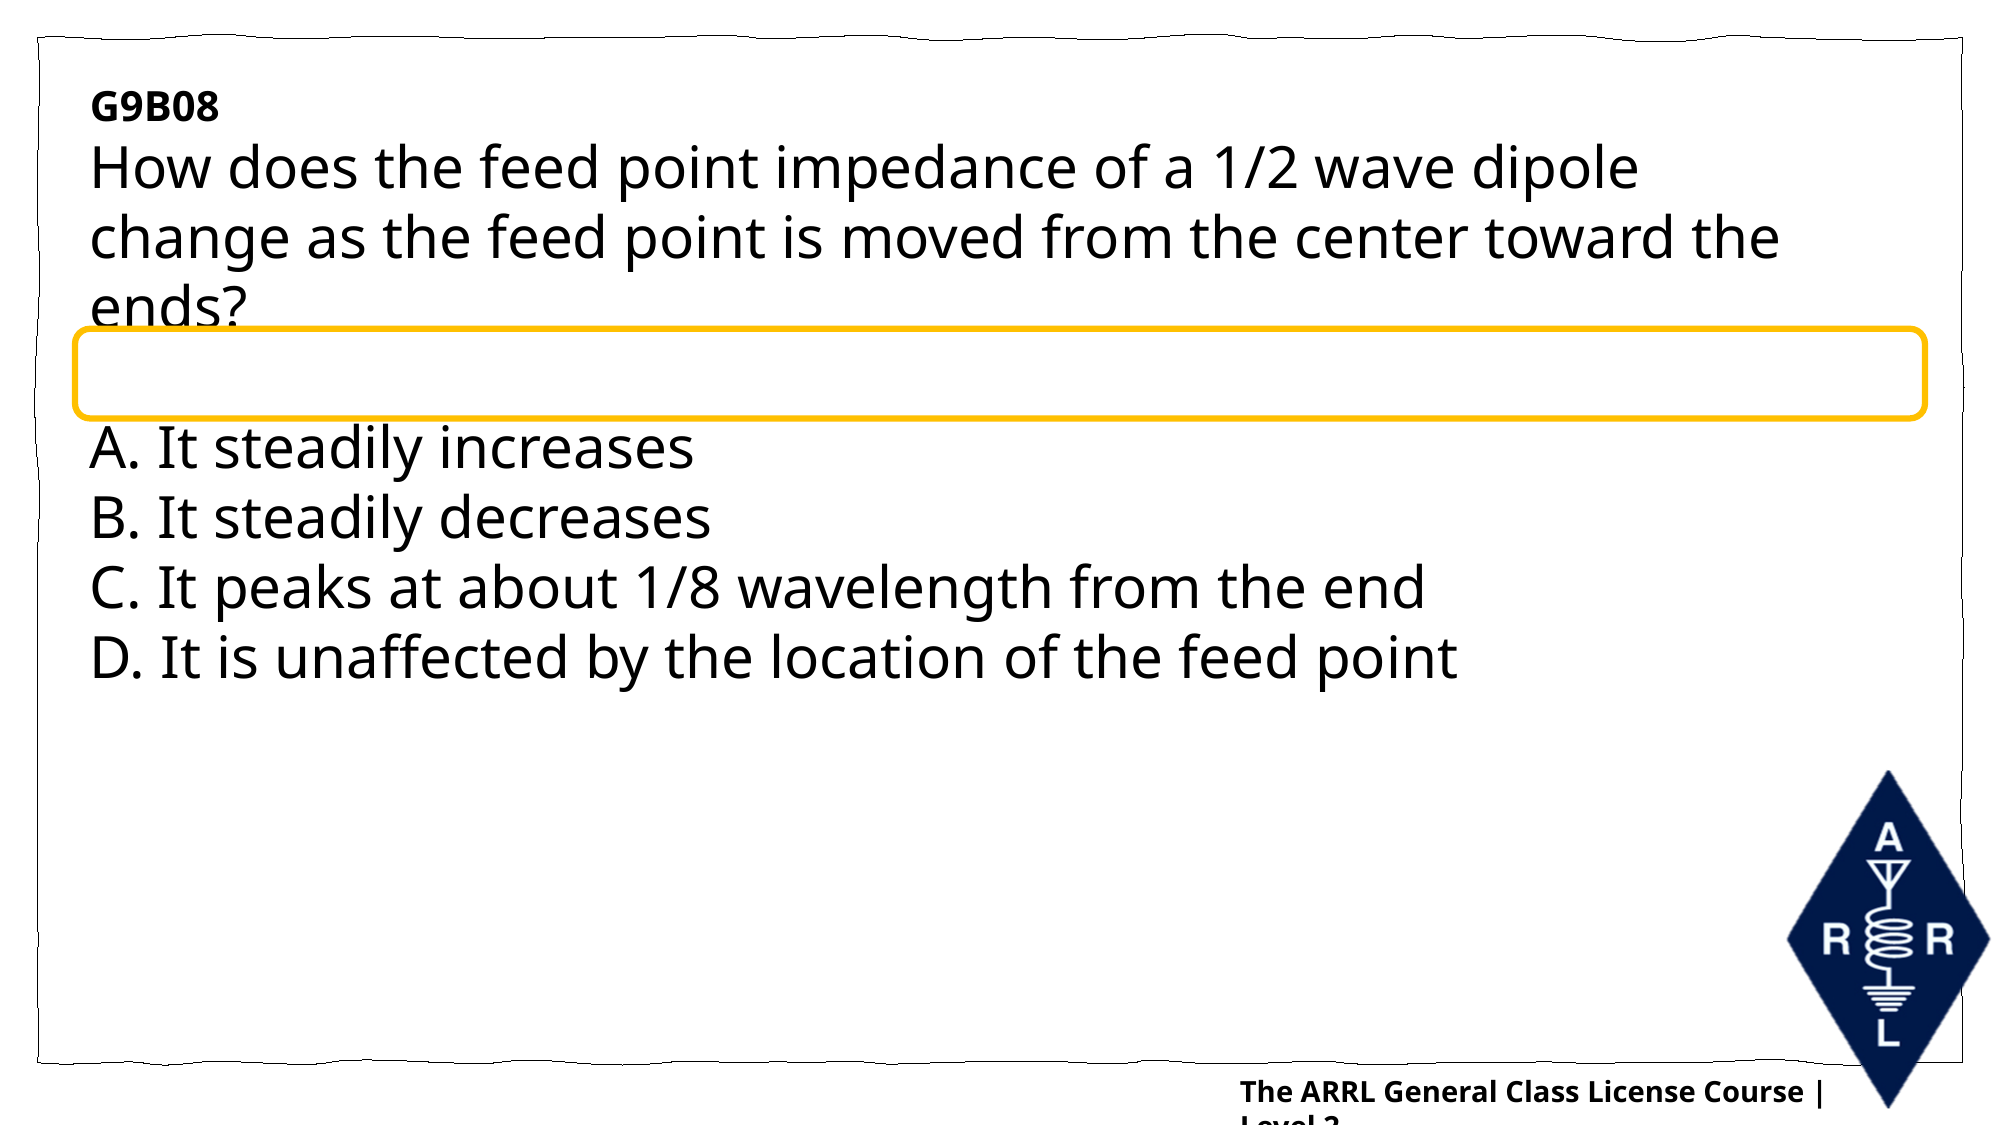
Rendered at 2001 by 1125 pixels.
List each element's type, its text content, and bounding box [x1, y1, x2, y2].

text_box G9B08 How does the feed point impedance of a 1/2 wave dipole change as the feed point is moved from the center toward the ends? A. It steadily increases B. It steadily decreases C. It peaks at about 1/8 wavelength from the end D. It is unaffected by the location of the feed point [75, 412, 1850, 698]
text_box [73, 327, 1927, 420]
text_box G9B08 How does the feed point impedance of a 1/2 wave dipole change as the feed point is moved from the center toward the ends? A. It steadily increases B. It steadily decreases C. It peaks at about 1/8 wavelength from the end D. It is unaffected by the location of the feed point [75, 72, 1850, 335]
picture [1773, 752, 1999, 1125]
